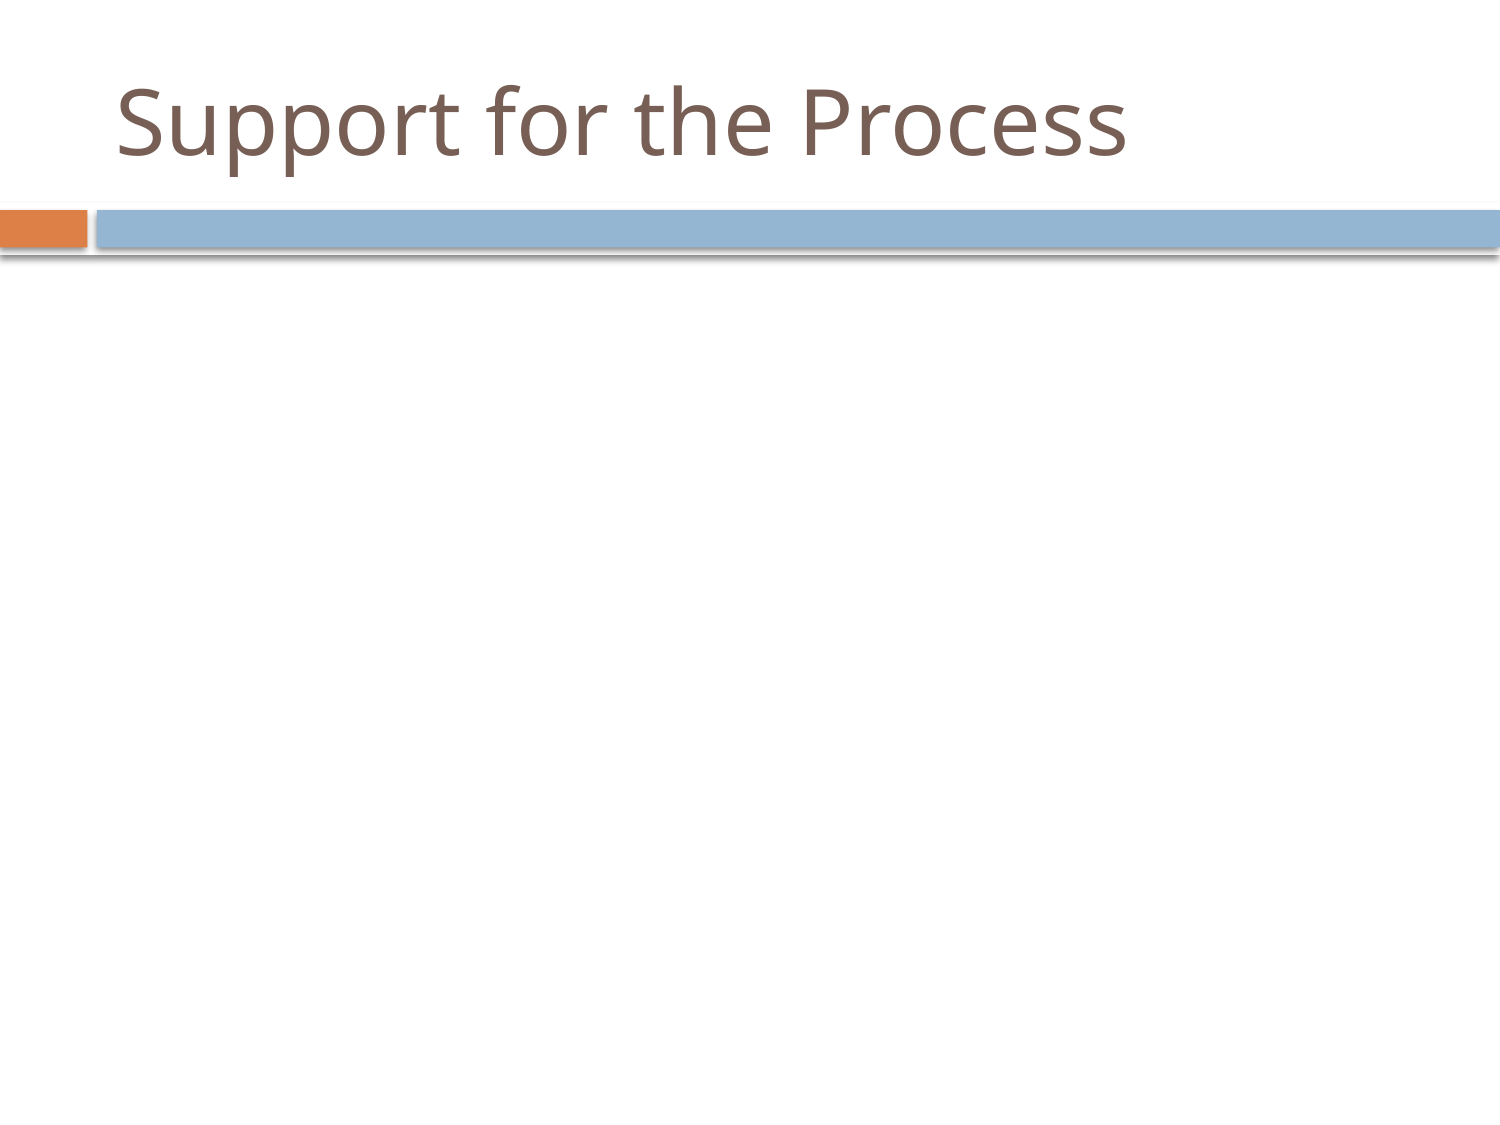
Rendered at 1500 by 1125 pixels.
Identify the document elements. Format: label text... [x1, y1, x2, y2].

title Support for the Process [100, 37, 1438, 200]
